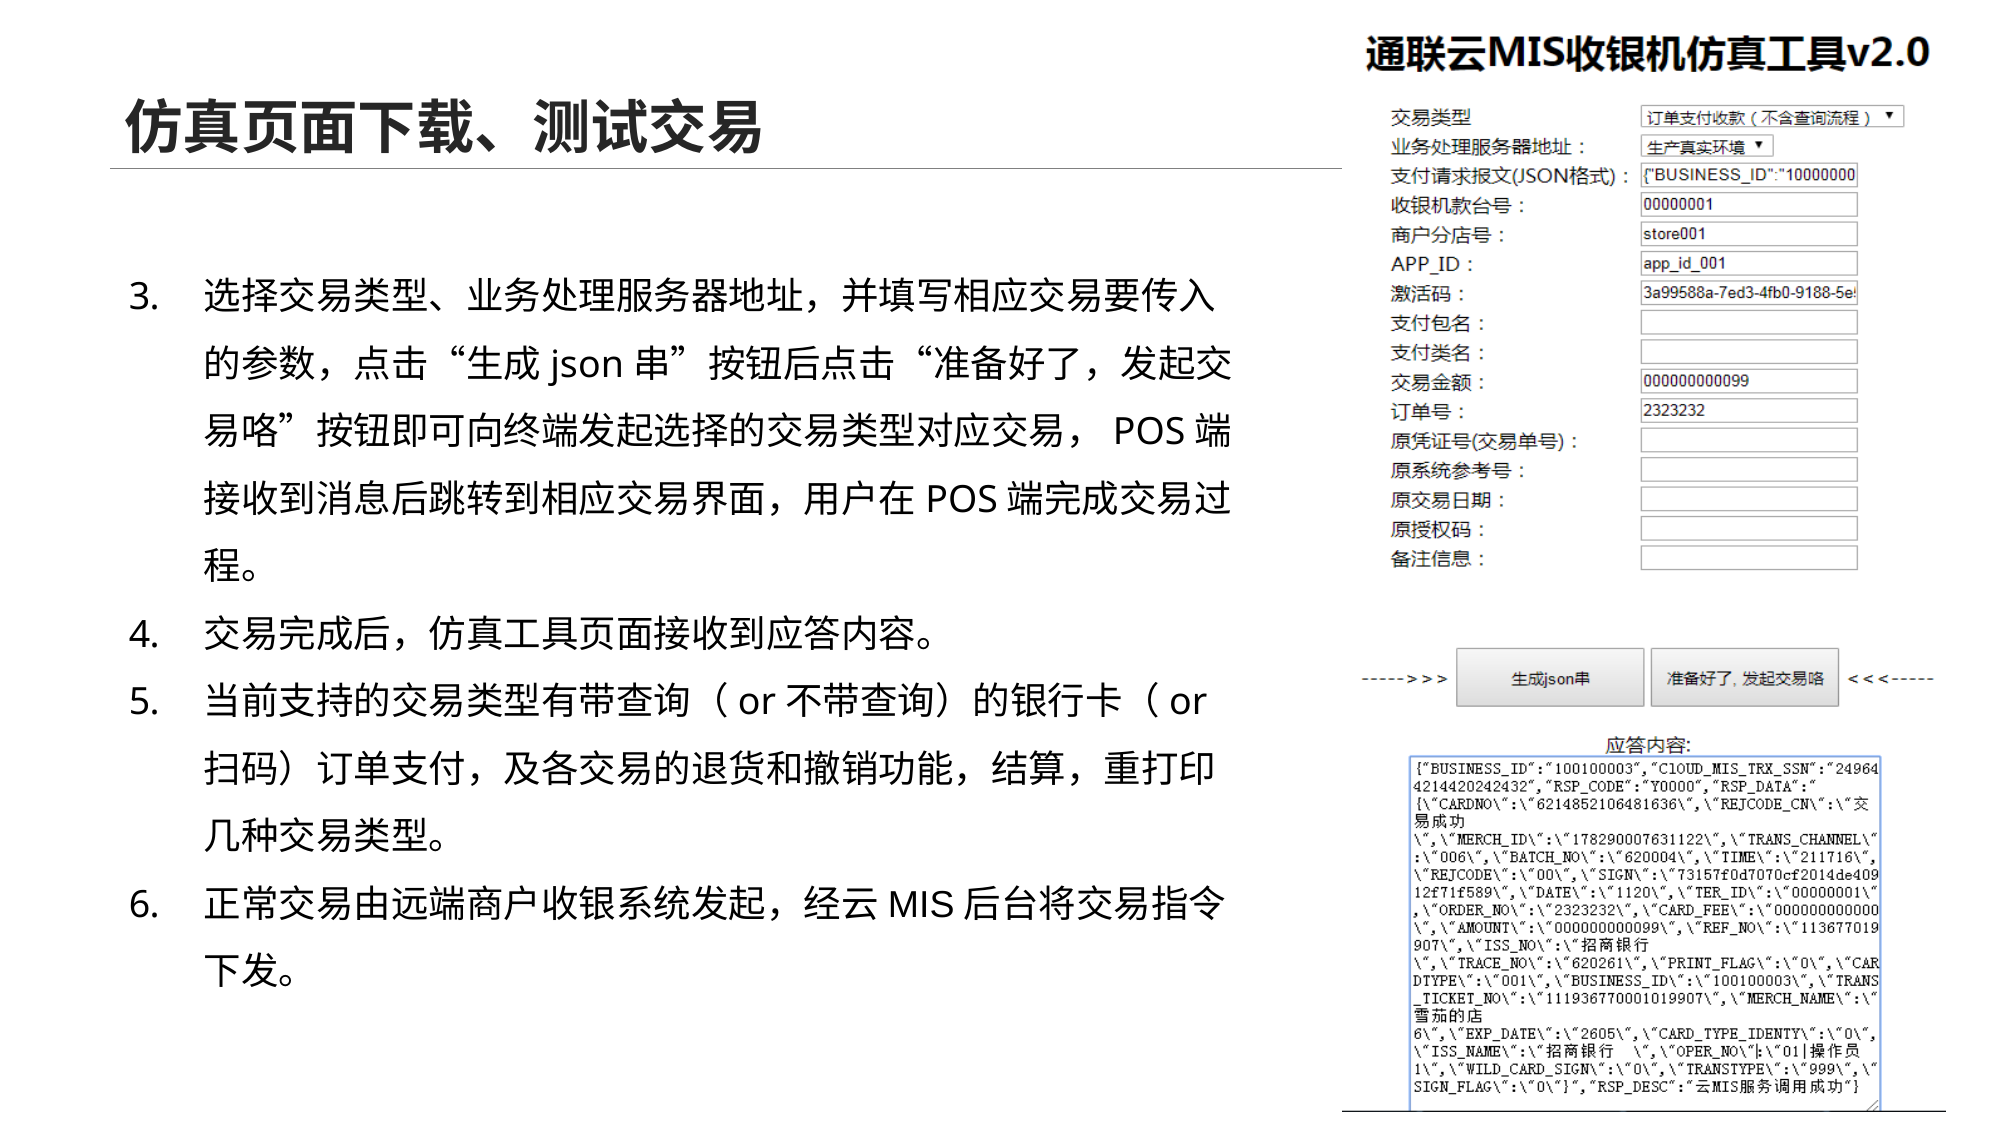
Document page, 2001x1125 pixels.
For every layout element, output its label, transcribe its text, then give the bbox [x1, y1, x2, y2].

text_box 选择交易类型、业务处理服务器地址，并填写相应交易要传入的参数，点击“生成json串”按钮后点击“准备好了，发起交易咯”按钮即可向终端发起选择的交易类型对应交易，POS端接收到消息后跳转到相应交易界面，用户在POS端完成交易过程。 交易完成后，仿真工具页面接收到应答内容。 当前支持的交易类型有带查询（or不带查询）的银行卡（or扫码）订单支付，及各交易的退货和撤销功能，结算，重打印几种交易类型。 正常交易由远端商户收银系统发起，经云MIS后台将交易指令下发。 [114, 242, 1249, 1000]
text_box 仿真页面下载、测试交易 [109, 0, 1890, 169]
picture [1342, 19, 1946, 1112]
